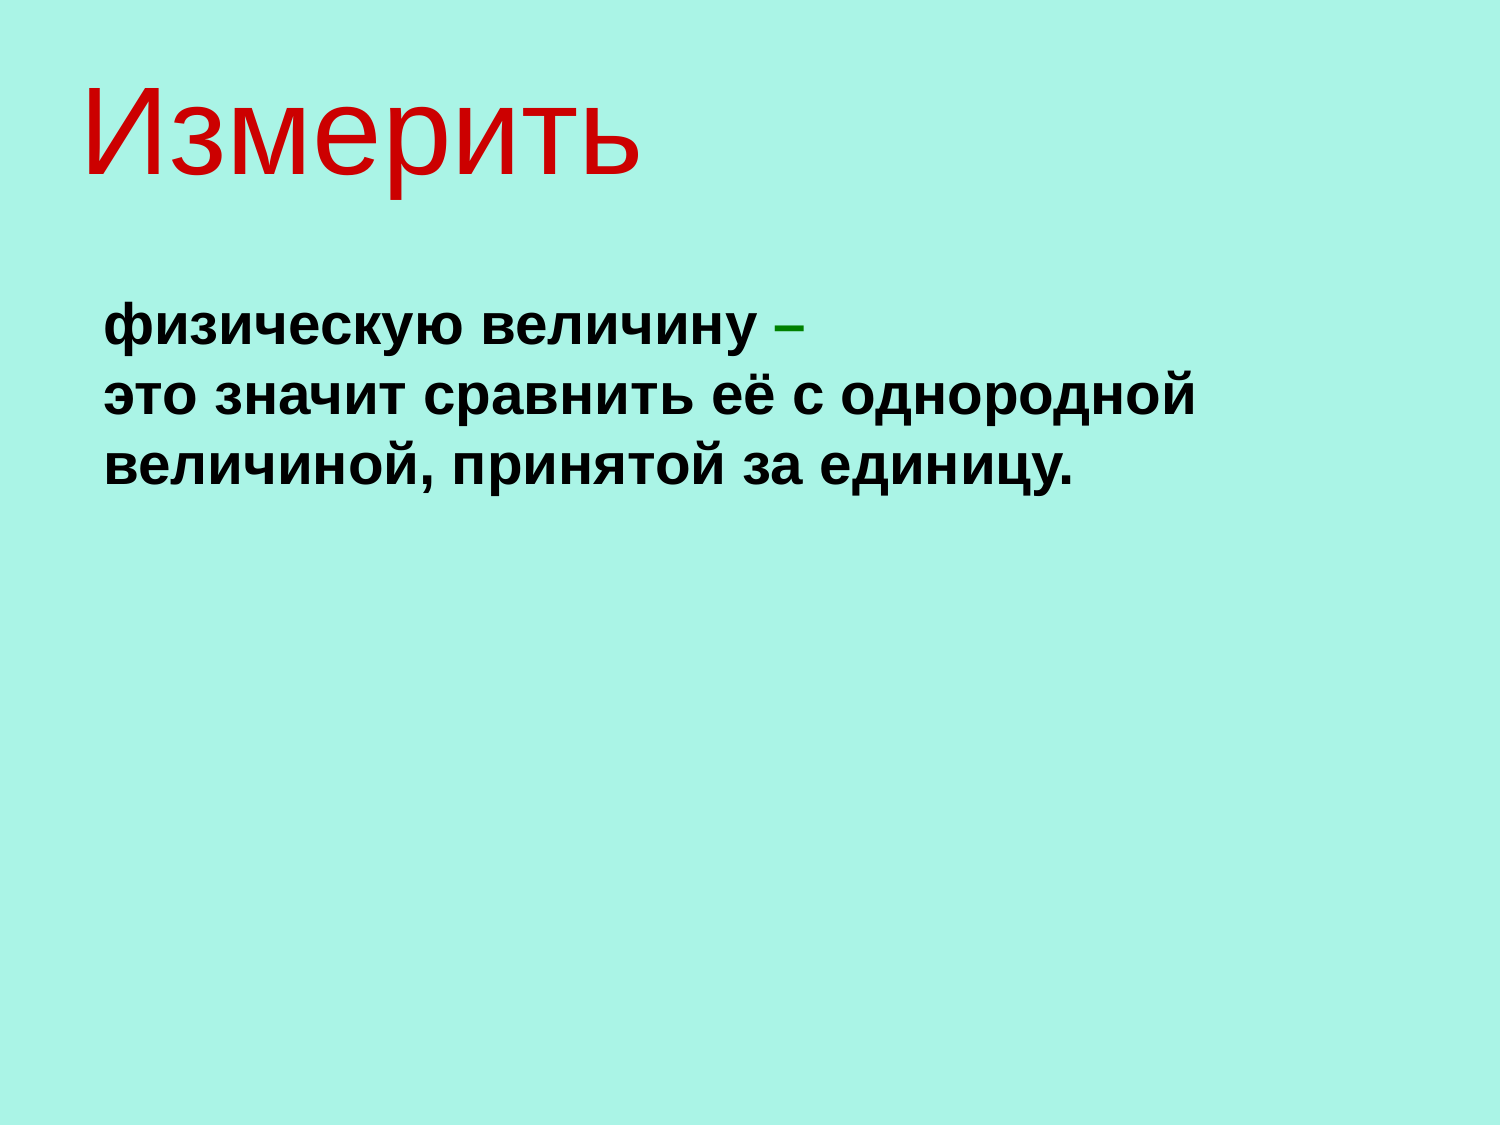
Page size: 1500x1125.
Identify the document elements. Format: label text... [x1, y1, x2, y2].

text_box физическую величину – это значит сравнить её с однородной величиной, принятой за единицу. [88, 278, 1369, 1028]
title Измерить [64, 31, 1415, 219]
